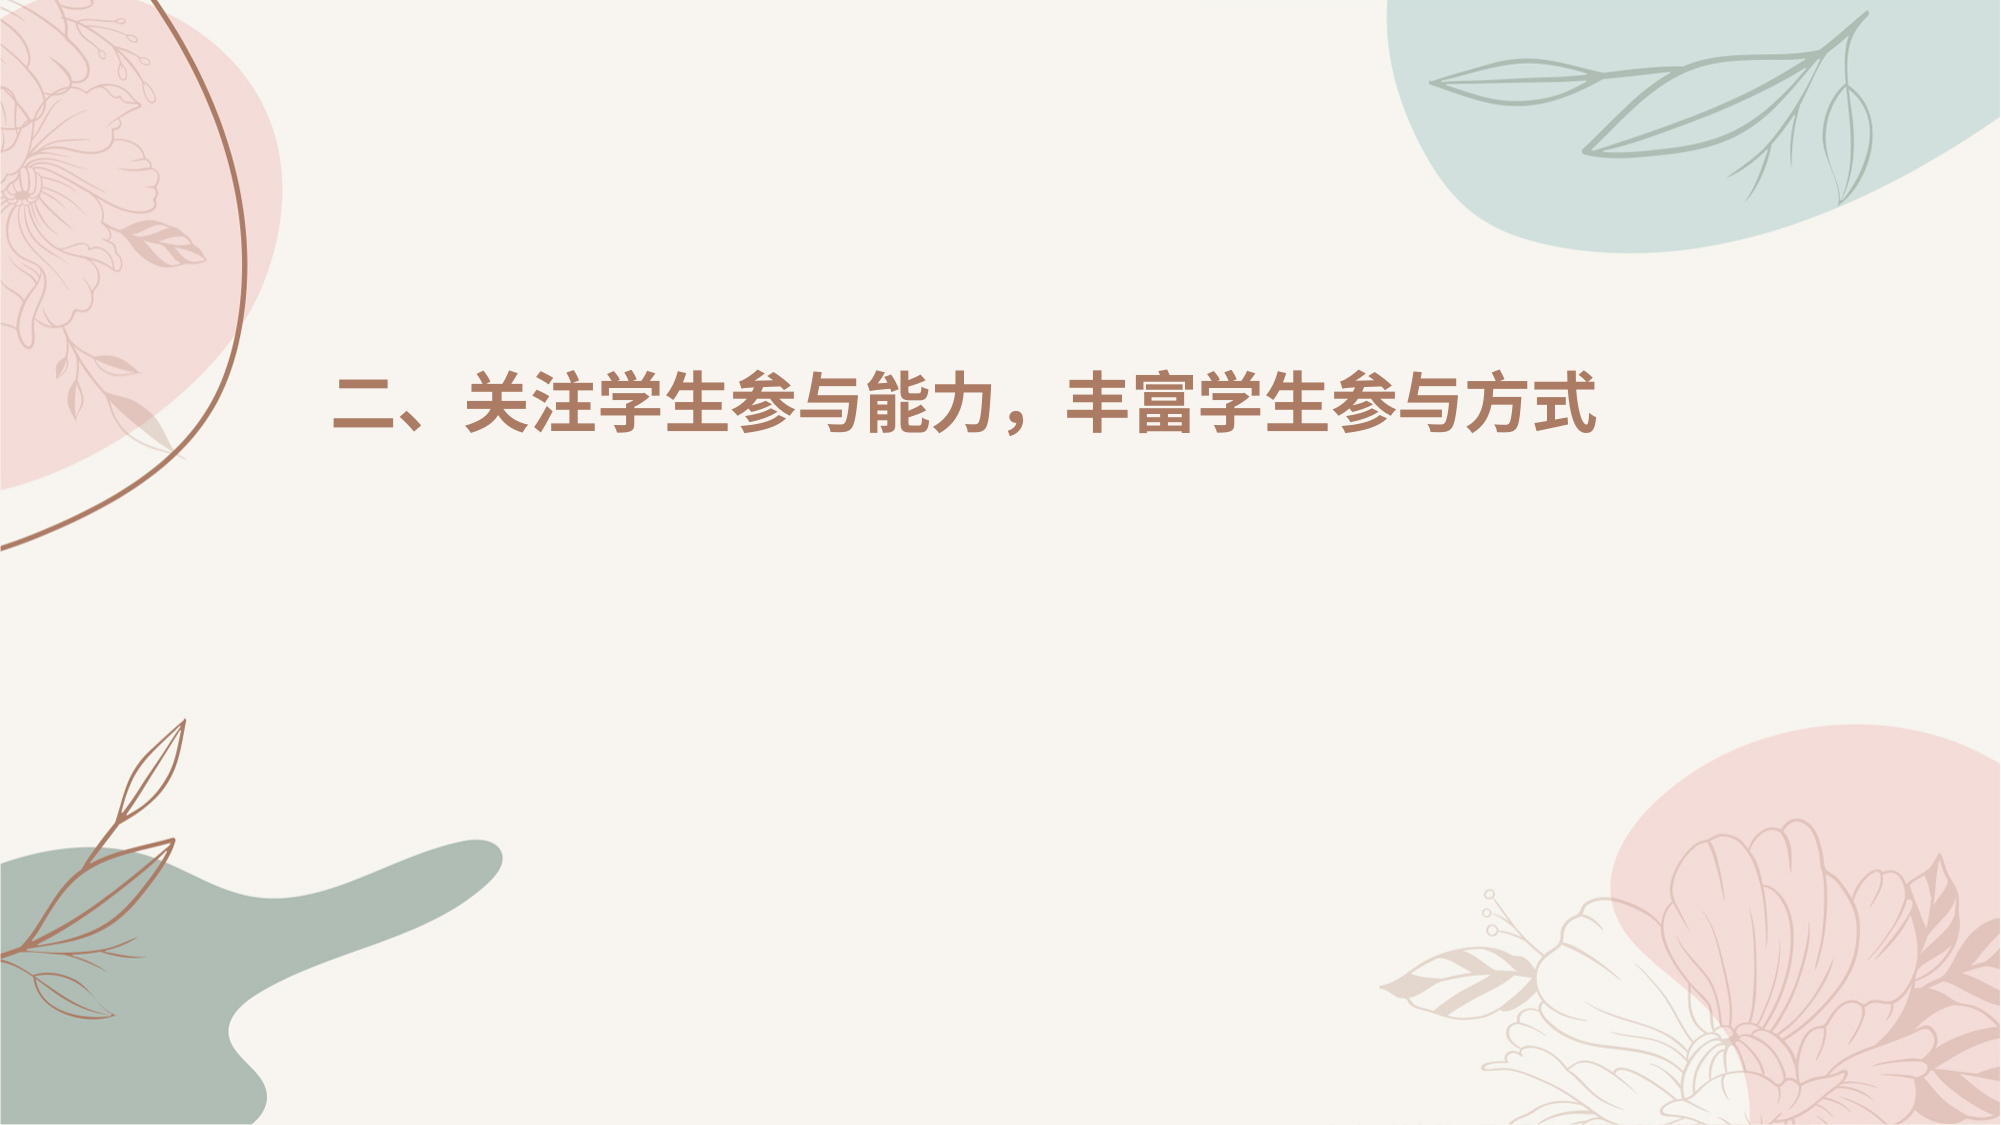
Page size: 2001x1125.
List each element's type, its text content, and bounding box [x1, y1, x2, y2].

picture [0, 0, 2000, 1125]
text_box 二、关注学生参与能力，丰富学生参与方式 [315, 352, 1660, 448]
